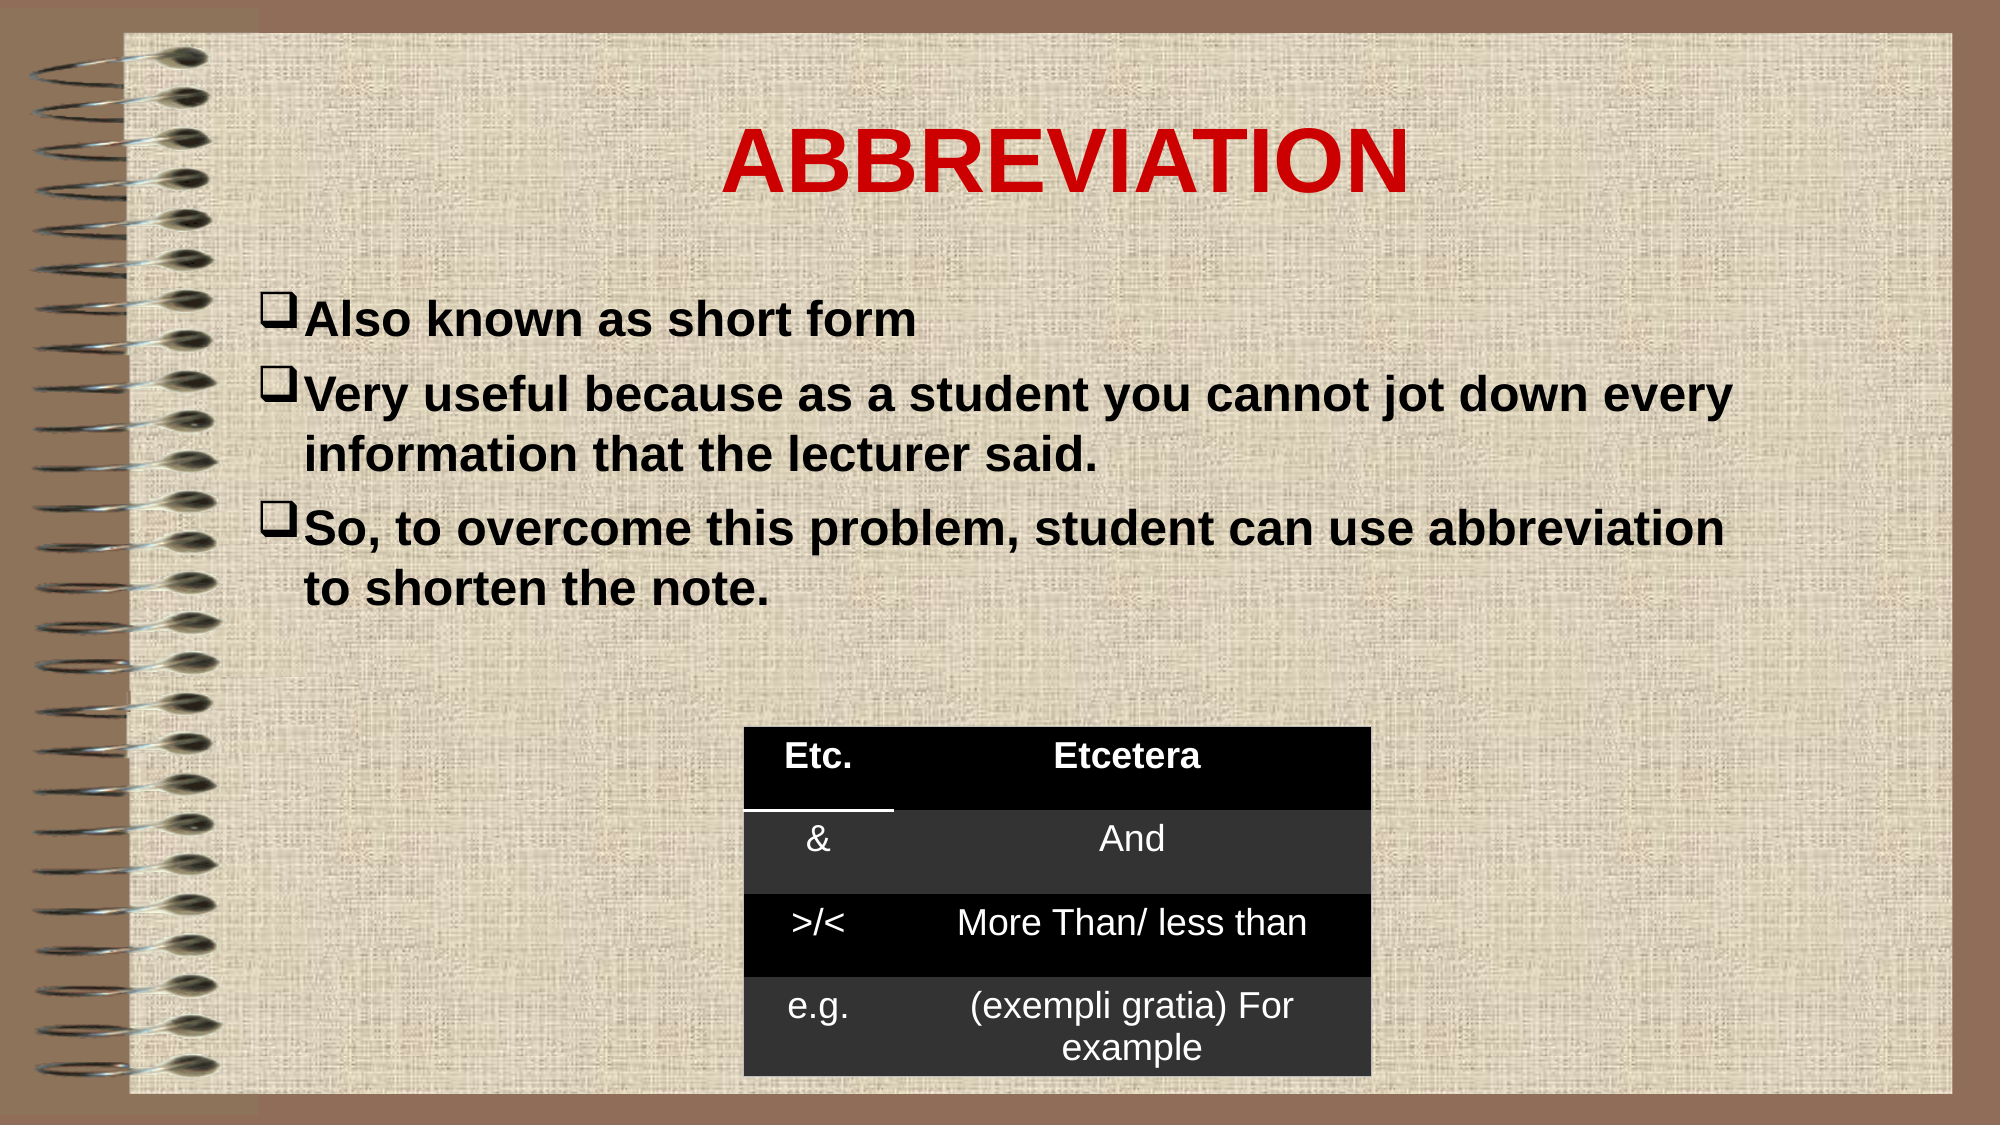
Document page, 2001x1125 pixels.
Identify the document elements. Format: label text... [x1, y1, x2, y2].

picture [0, 8, 1953, 1115]
table_cell More Than/ less than [894, 894, 1371, 977]
table_cell e.g. [744, 977, 894, 1076]
table_header Etcetera [894, 727, 1371, 810]
table_cell >/< [744, 894, 894, 977]
table_cell (exempli gratia) For example [894, 977, 1371, 1076]
title ABBREVIATION [233, 38, 1900, 274]
table_header Etc. [744, 727, 894, 809]
table_cell & [744, 812, 894, 894]
table_cell And [894, 810, 1371, 894]
list Also known as short form Very useful because as a student you cannot jot down every information that the lecturer said. So, to overcome this problem, student can use abbreviation to shorten the note. [166, 278, 1775, 708]
